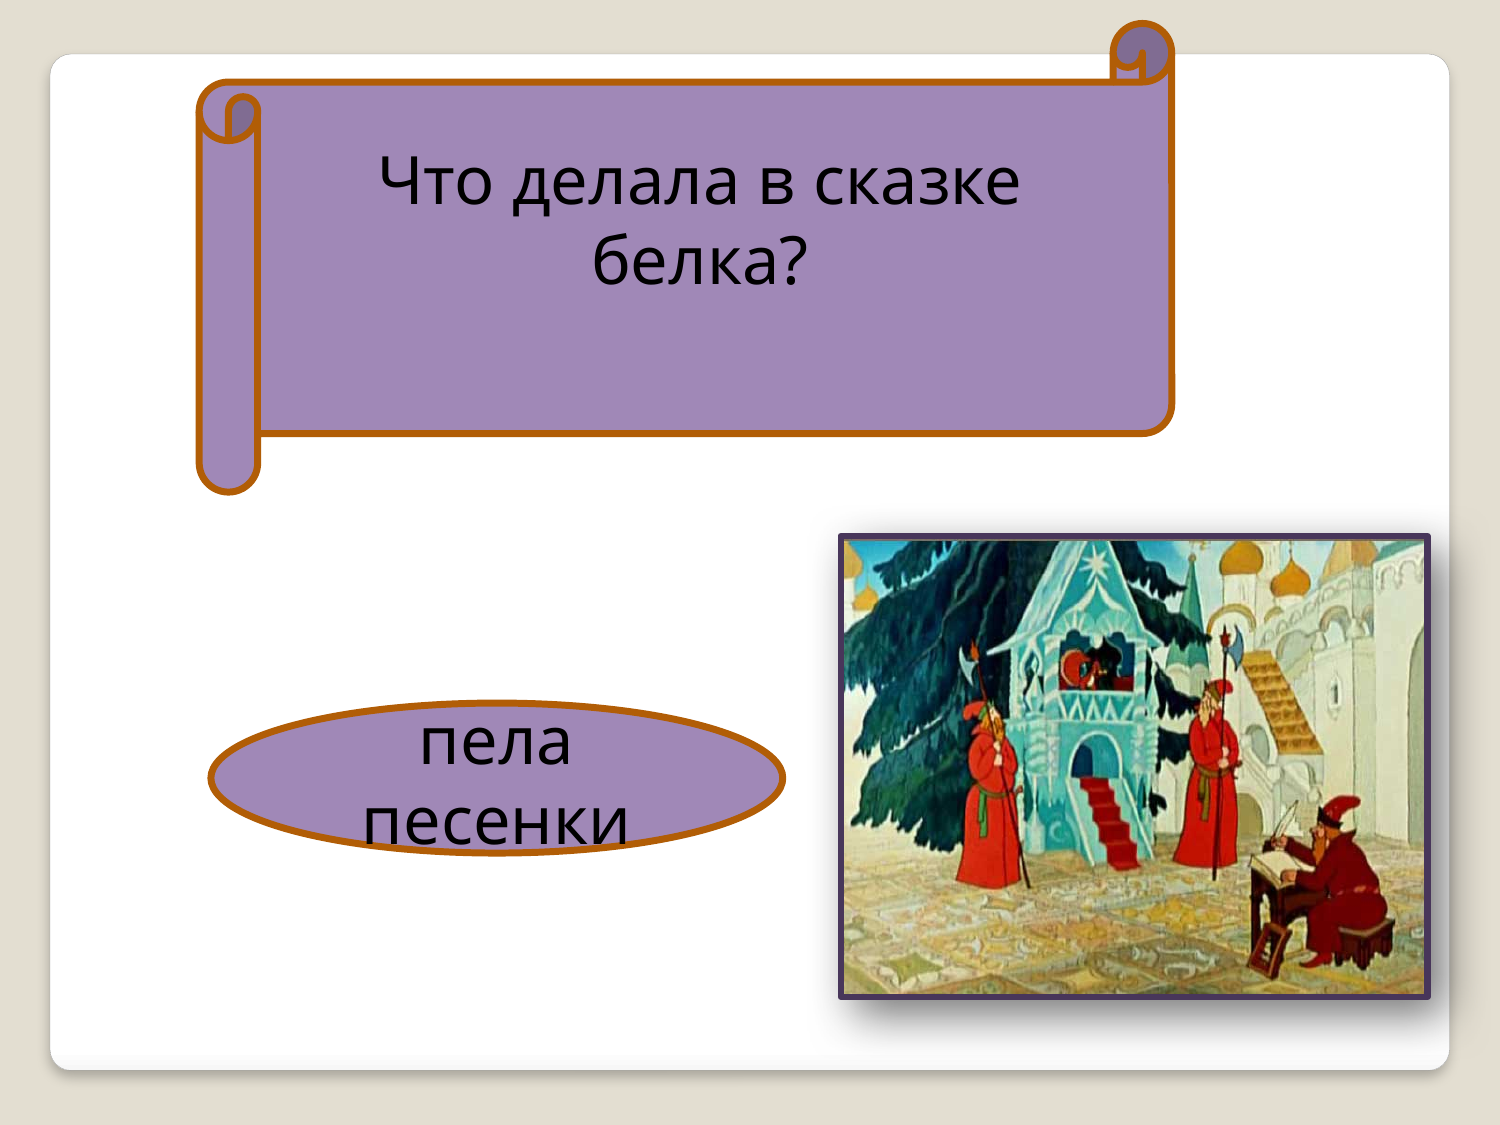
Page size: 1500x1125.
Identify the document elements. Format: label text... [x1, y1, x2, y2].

picture [843, 538, 1425, 994]
text_box пела песенки [207, 699, 787, 857]
text_box Что делала в сказке белка? [195, 19, 1176, 496]
